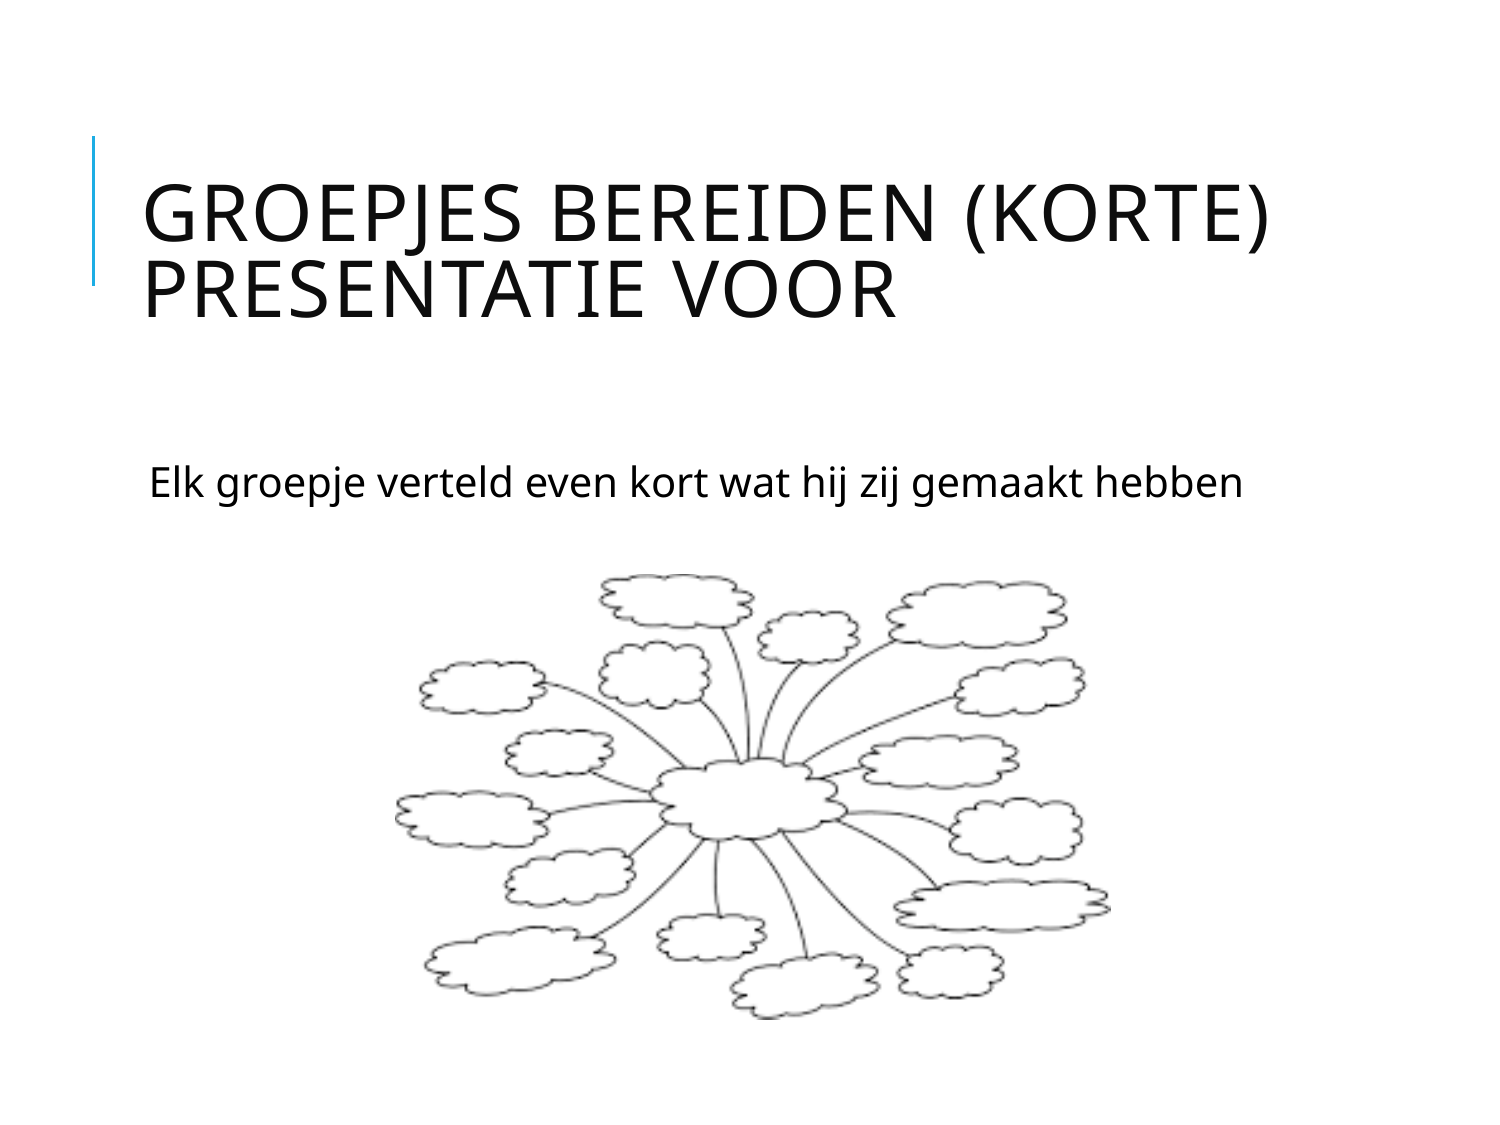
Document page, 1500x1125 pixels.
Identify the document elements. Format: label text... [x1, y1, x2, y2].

picture [395, 573, 1111, 1020]
list Elk groepje verteld even kort wat hij zij gemaakt hebben [126, 375, 1322, 1035]
title Groepjes bereiden (korte) presentatie voor [126, 96, 1322, 342]
